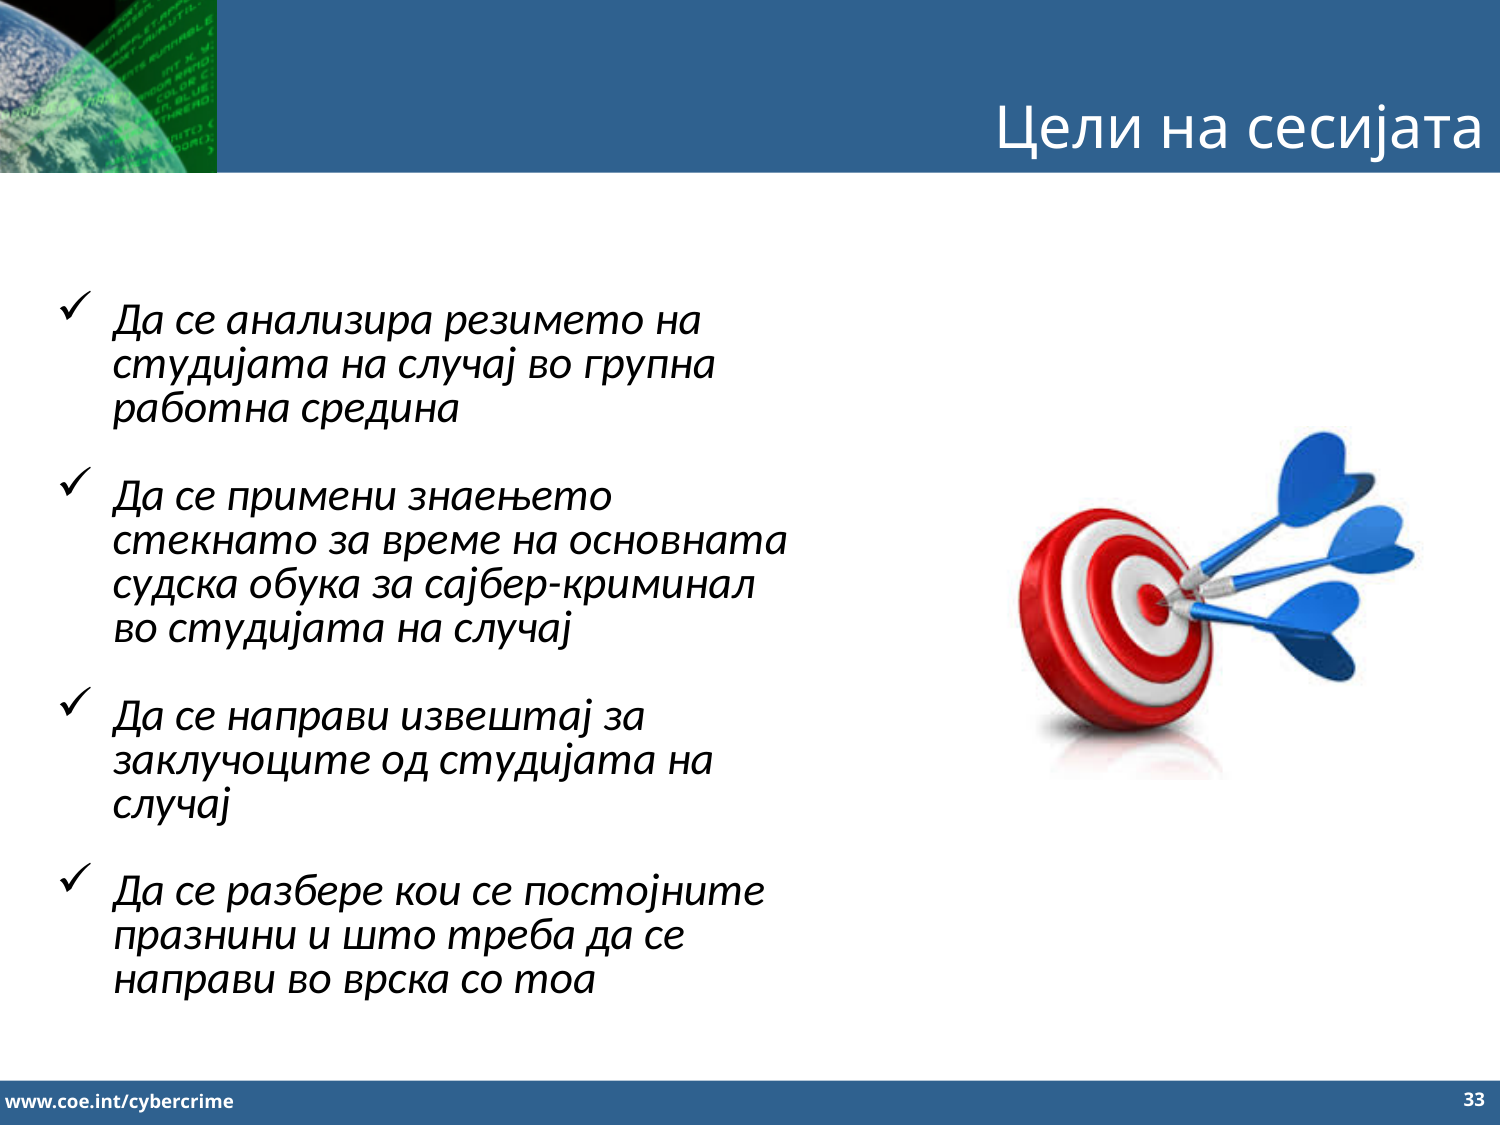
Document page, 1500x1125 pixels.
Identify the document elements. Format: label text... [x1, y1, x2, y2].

list Цели на сесијата [461, 0, 1500, 170]
picture [979, 426, 1440, 780]
picture [0, 0, 217, 173]
text_box Да се анализира резимето на студијата на случај во групна работна средина Да се примени знаењето стекнато за време на основната судска обука за сајбер-криминал во студијата на случај Да се направи извештај за заклучоците од студијата на случај Да се разбере кои се постојните празнини и што треба да се направи во врска со тоа [41, 292, 809, 1010]
slide_number 33 [1162, 1080, 1500, 1125]
